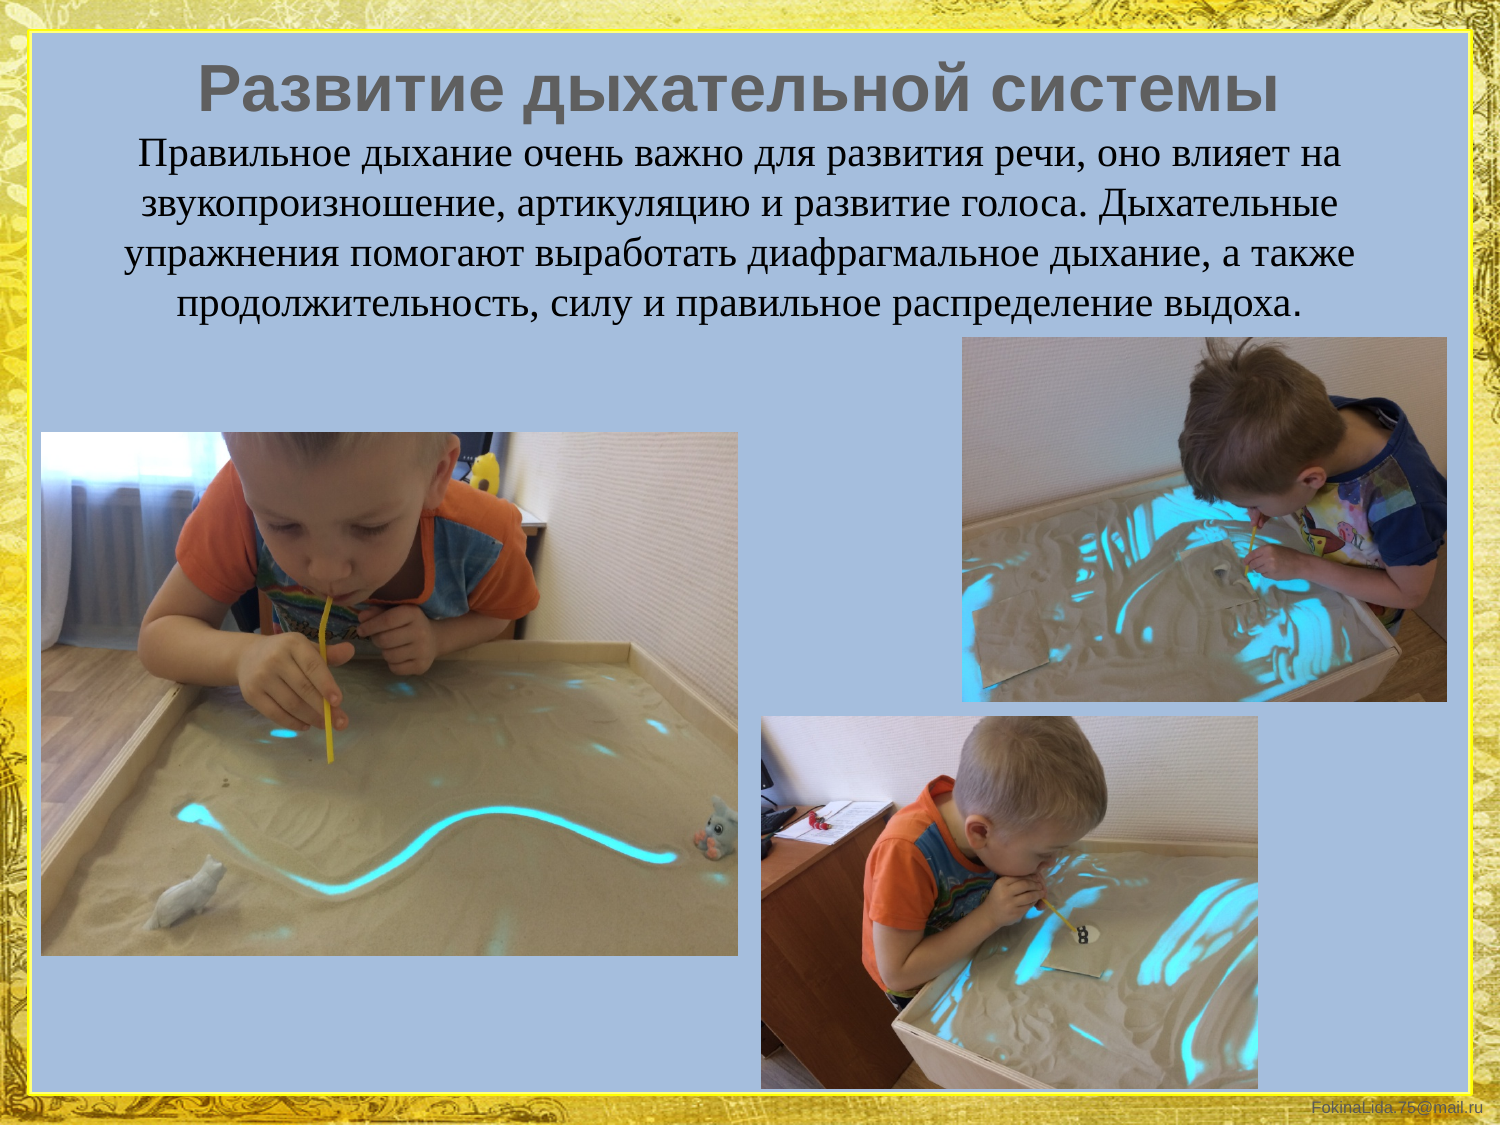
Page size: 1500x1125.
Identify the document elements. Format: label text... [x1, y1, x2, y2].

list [761, 715, 1259, 1089]
title Развитие дыхательной системы Правильное дыхание очень важно для развития речи, оно влияет на звукопроизношение, артикуляцию и развитие голоса. Дыхательные упражнения помогают выработать диафрагмальное дыхание, а также продолжительность, силу и правильное распределение выдоха. [64, 42, 1416, 327]
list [962, 337, 1447, 702]
picture [0, 0, 1500, 1125]
